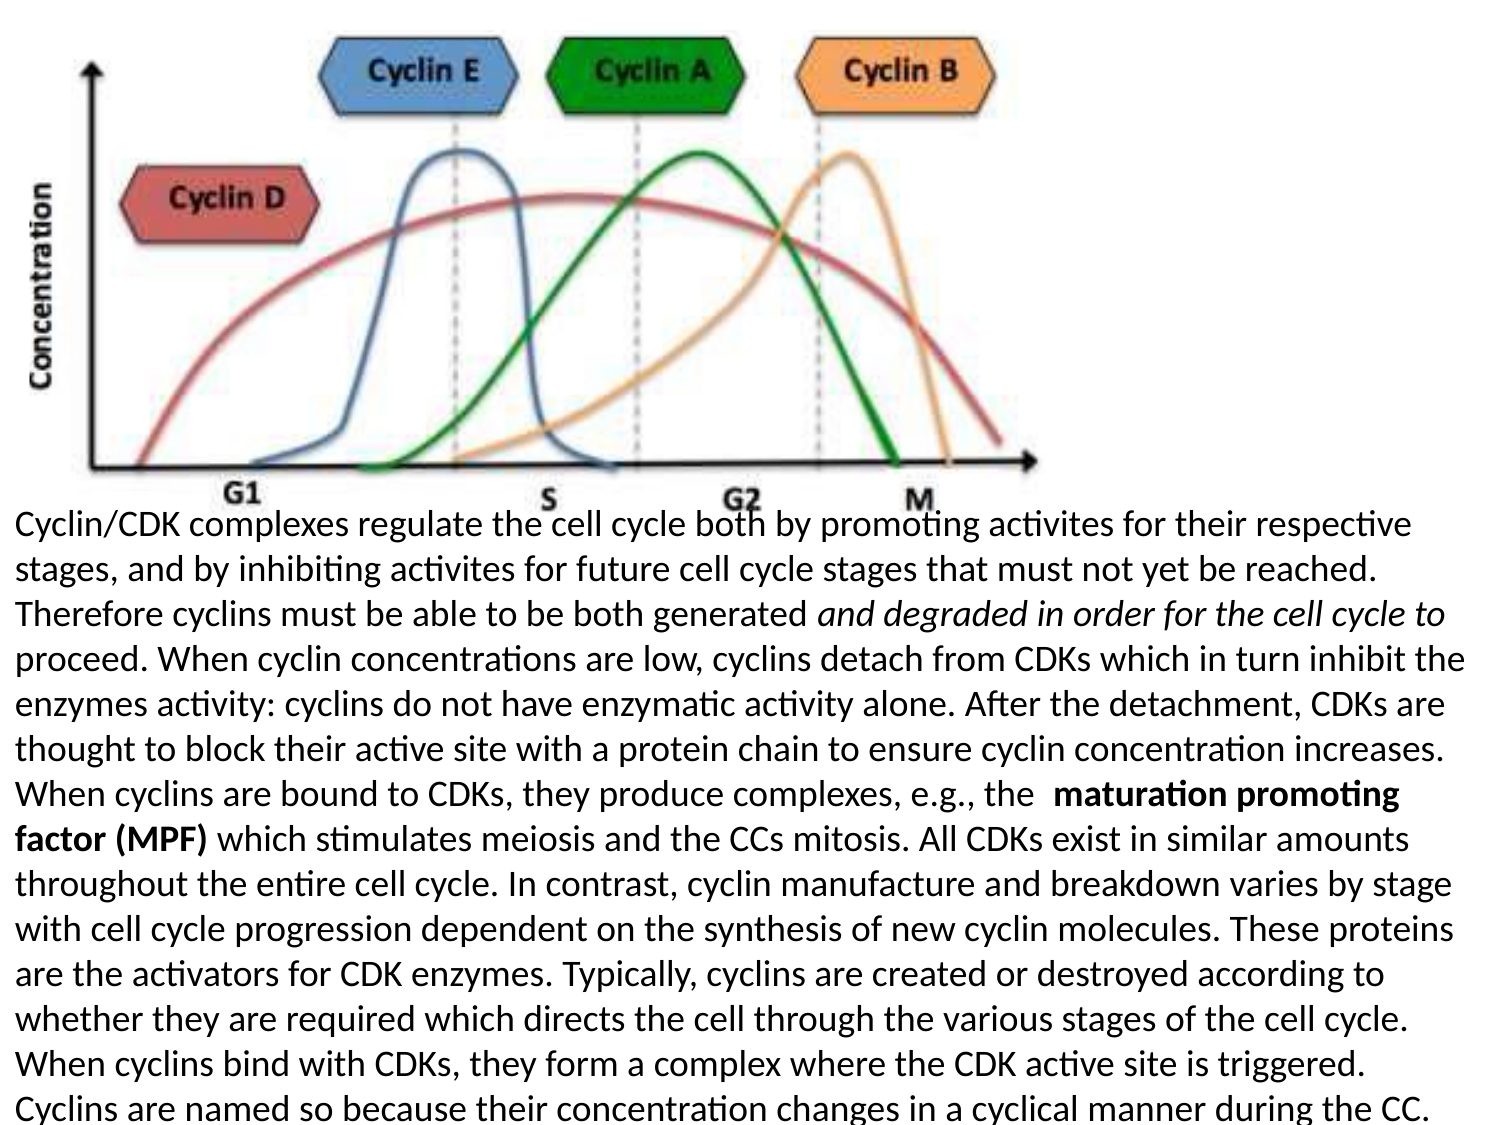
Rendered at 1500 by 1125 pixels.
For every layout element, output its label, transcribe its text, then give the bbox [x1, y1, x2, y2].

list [29, 30, 1046, 516]
text_box Cyclin/CDK complexes regulate the cell cycle both by promoting activites for their respective stages, and by inhibiting activites for future cell cycle stages that must not yet be reached. Therefore cyclins must be able to be both generated and degraded in order for the cell cycle to proceed. When cyclin concentrations are low, cyclins detach from CDKs which in turn inhibit the enzymes activity: cyclins do not have enzymatic activity alone. After the detachment, CDKs are thought to block their active site with a protein chain to ensure cyclin concentration increases. When cyclins are bound to CDKs, they produce complexes, e.g., the maturation promoting factor (MPF) which stimulates meiosis and the CCs mitosis. All CDKs exist in similar amounts throughout the entire cell cycle. In contrast, cyclin manufacture and breakdown varies by stage with cell cycle progression dependent on the synthesis of new cyclin molecules. These proteins are the activators for CDK enzymes. Typically, cyclins are created or destroyed according to whether they are required which directs the cell through the various stages of the cell cycle. When cyclins bind with CDKs, they form a complex where the CDK active site is triggered. Cyclins are named so because their concentration changes in a cyclical manner during the CC. [0, 491, 1500, 1125]
